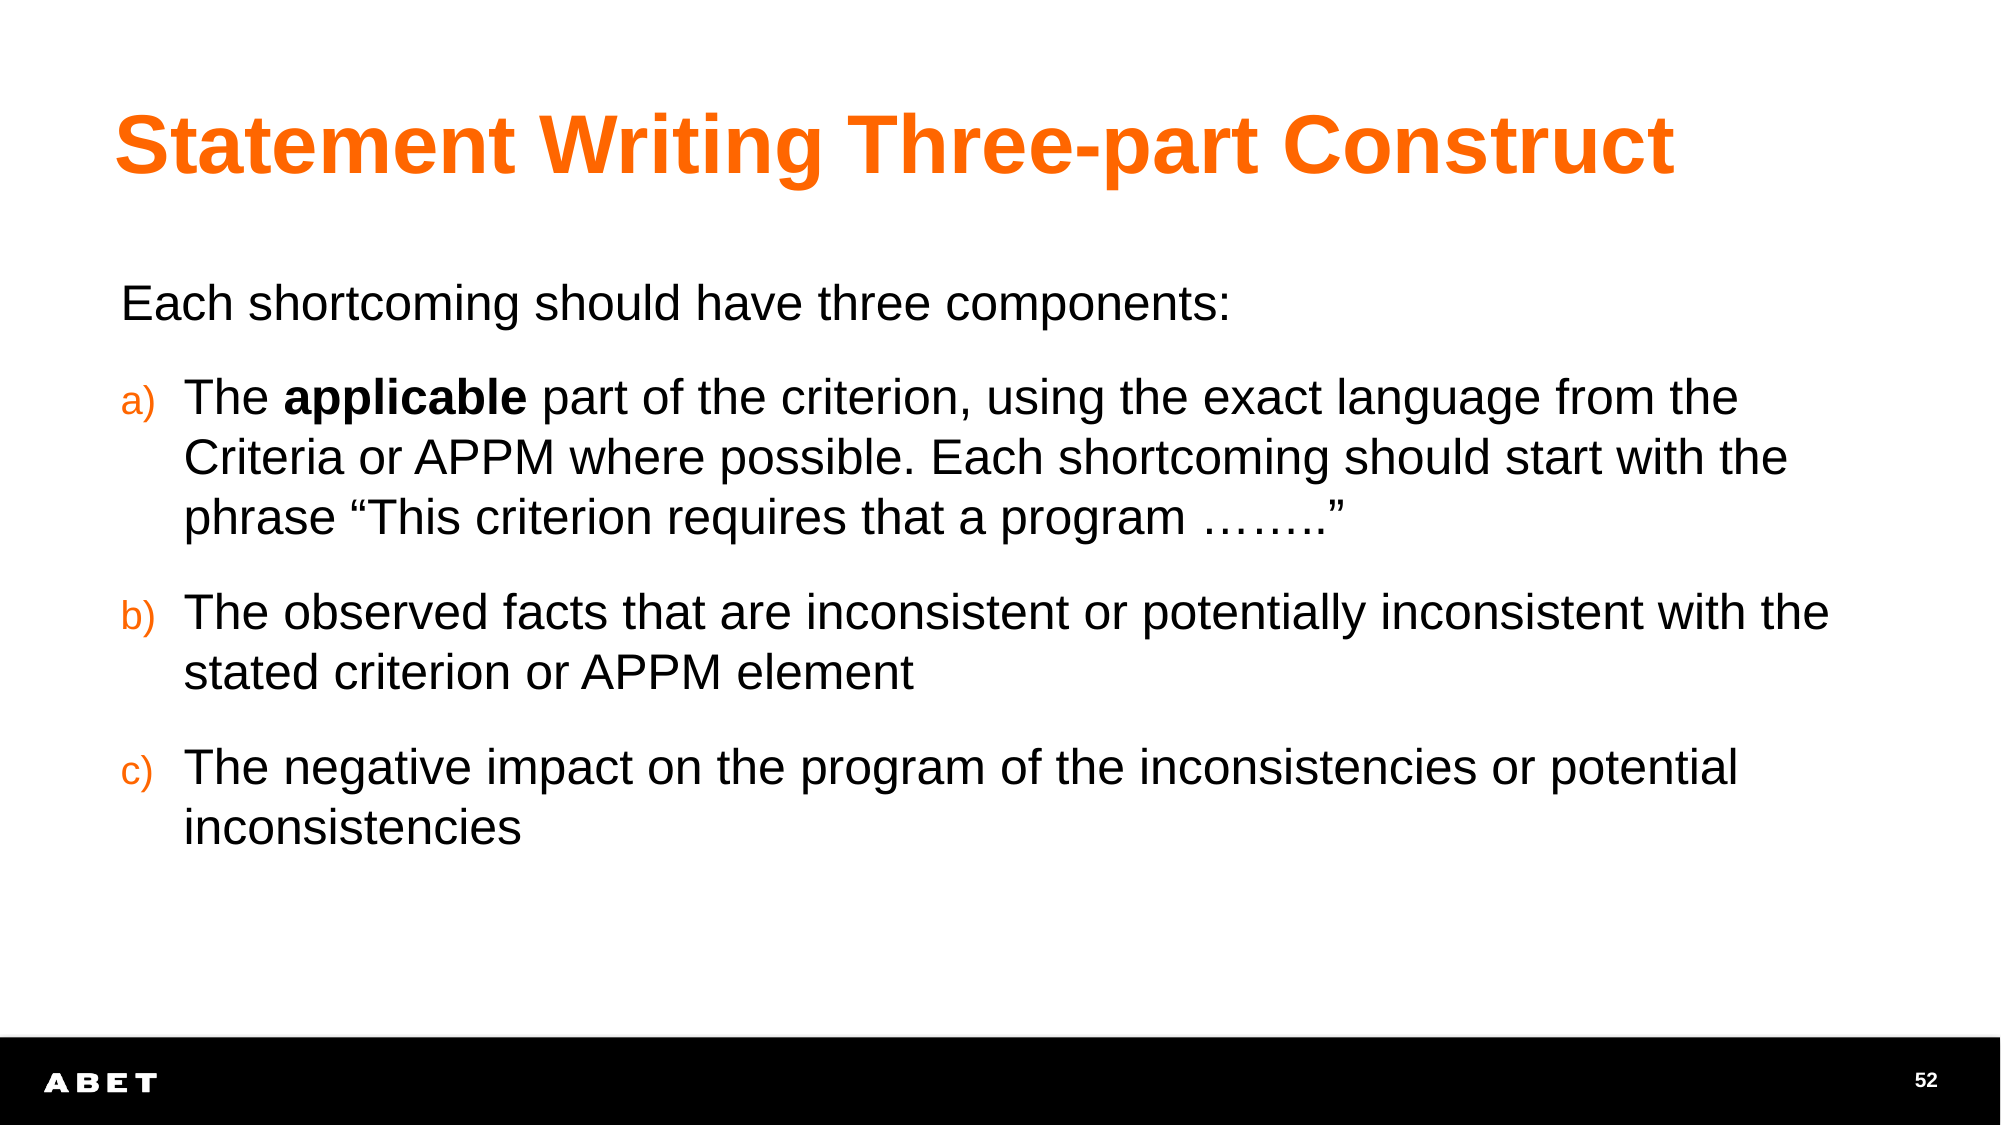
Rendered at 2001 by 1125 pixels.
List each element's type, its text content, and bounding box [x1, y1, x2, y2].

picture [16, 1052, 184, 1113]
title Statement Writing Three-part Construct [99, 82, 1900, 213]
list Each shortcoming should have three components: The applicable part of the criterion, using the exact language from the Criteria or APPM where possible. Each shortcoming should start with the phrase “This criterion requires that a program ……..” The observed facts that are inconsistent or potentially inconsistent with the stated criterion or APPM element The negative impact on the program of the inconsistencies or potential inconsistencies [99, 262, 1900, 975]
